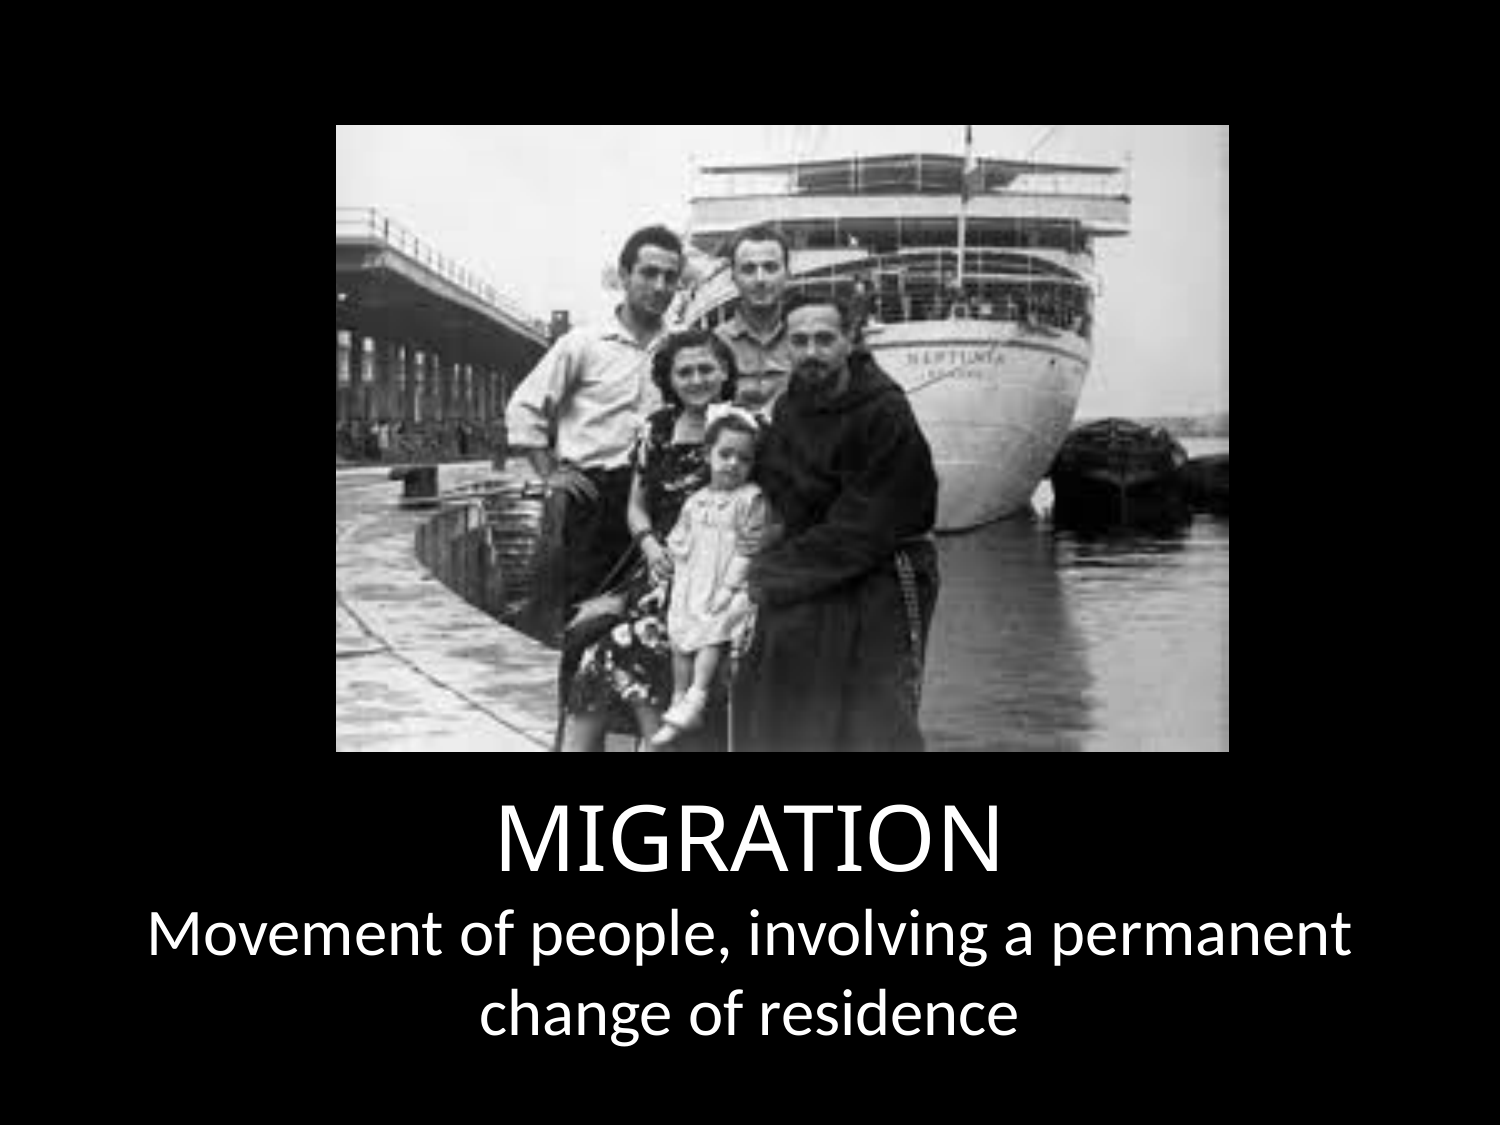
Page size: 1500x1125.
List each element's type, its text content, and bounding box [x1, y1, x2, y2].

picture [336, 125, 1230, 752]
title MIGRATION [75, 741, 1425, 881]
list Movement of people, involving a permanent change of residence [75, 881, 1425, 1059]
